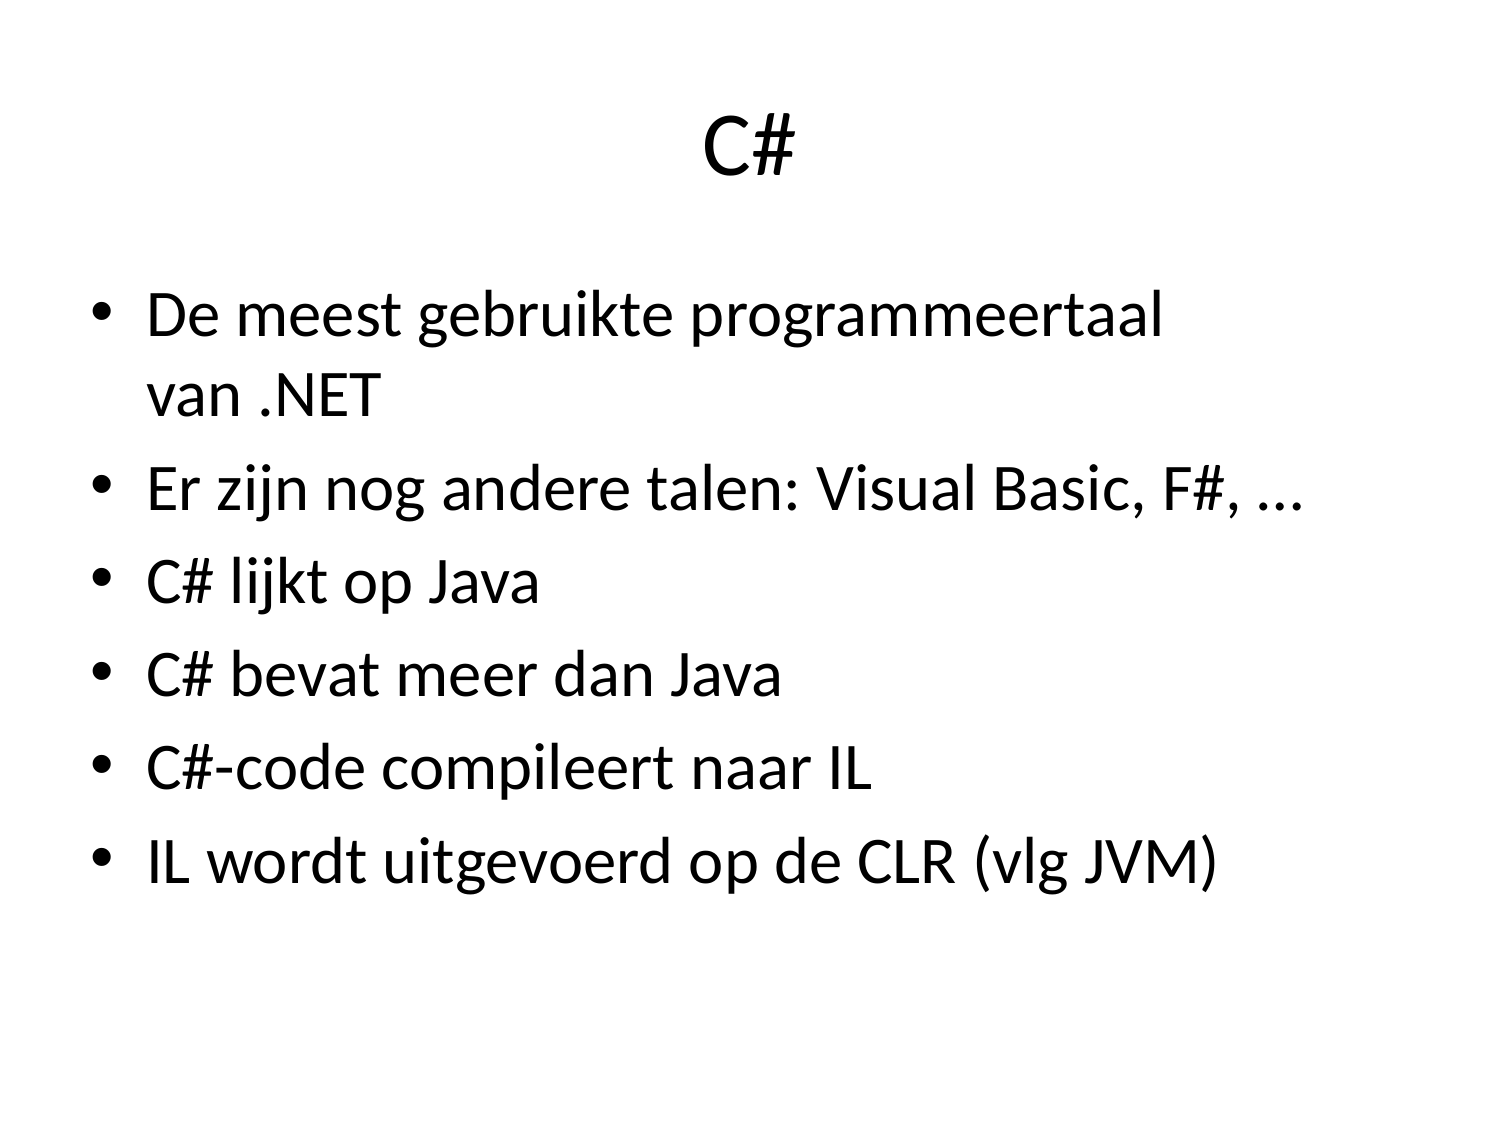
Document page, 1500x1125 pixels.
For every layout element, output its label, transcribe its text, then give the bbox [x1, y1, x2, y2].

title C# [75, 45, 1425, 233]
list De meest gebruikte programmeertaal van .NET Er zijn nog andere talen: Visual Basic, F#, … C# lijkt op Java C# bevat meer dan Java C#-code compileert naar IL IL wordt uitgevoerd op de CLR (vlg JVM) [75, 262, 1425, 1005]
